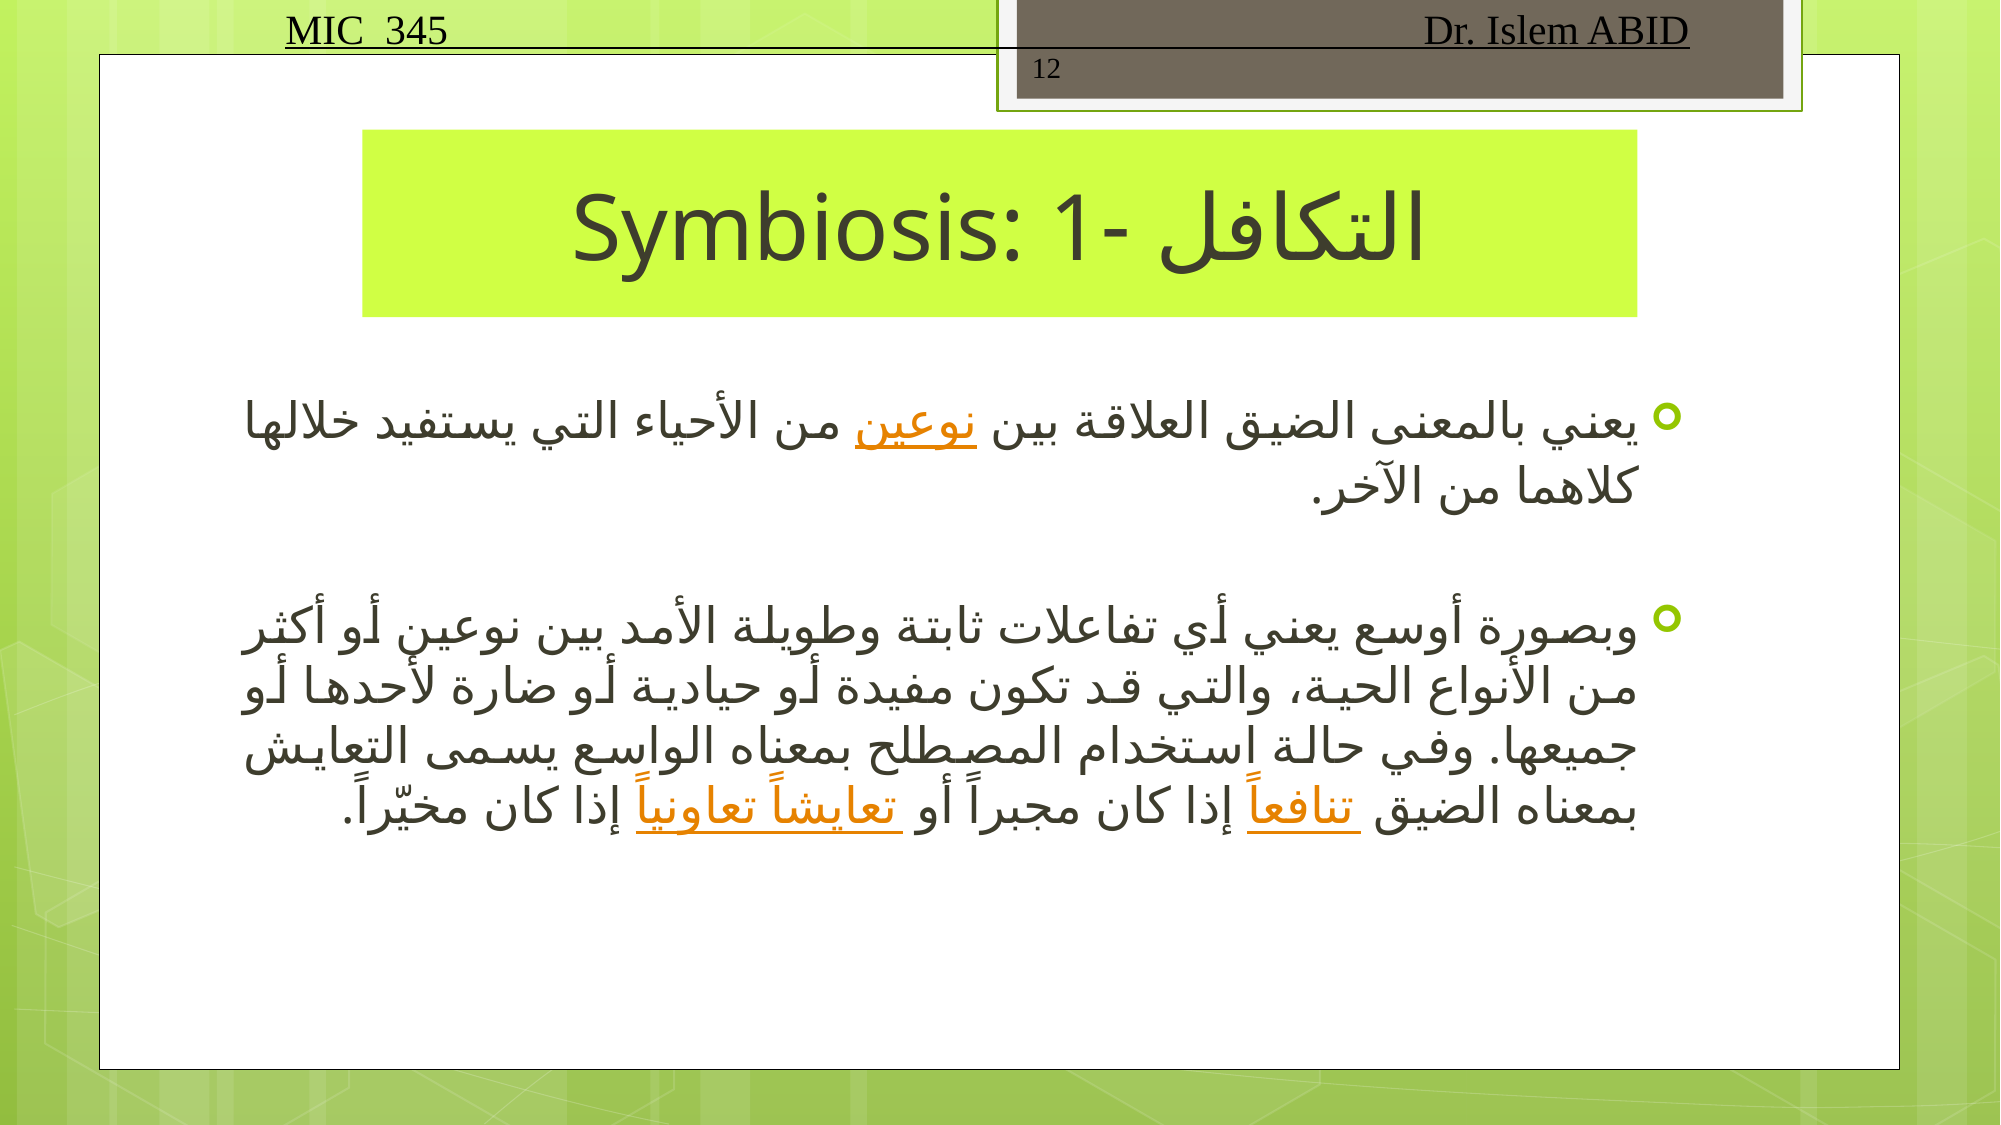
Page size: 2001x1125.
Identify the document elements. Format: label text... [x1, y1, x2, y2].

list يعني بالمعنى الضيق العلاقة بين نوعين من الأحياء التي يستفيد خلالها كلاهما من الآخر. وبصورة أوسع يعني أي تفاعلات ثابتة وطويلة الأمد بين نوعين أو أكثر من الأنواع الحية، والتي قد تكون مفيدة أو حيادية أو ضارة لأحدها أو جميعها. وفي حالة استخدام المصطلح بمعناه الواسع يسمى التعايش بمعناه الضيق تنافعاً إذا كان مجبراً أو تعايشاً تعاونياً إذا كان مخيّراً. [228, 381, 1711, 957]
text_box Symbiosis: التكافل -1 [362, 129, 1638, 318]
text_box MIC 345 Dr. Islem ABID [270, 0, 1721, 121]
